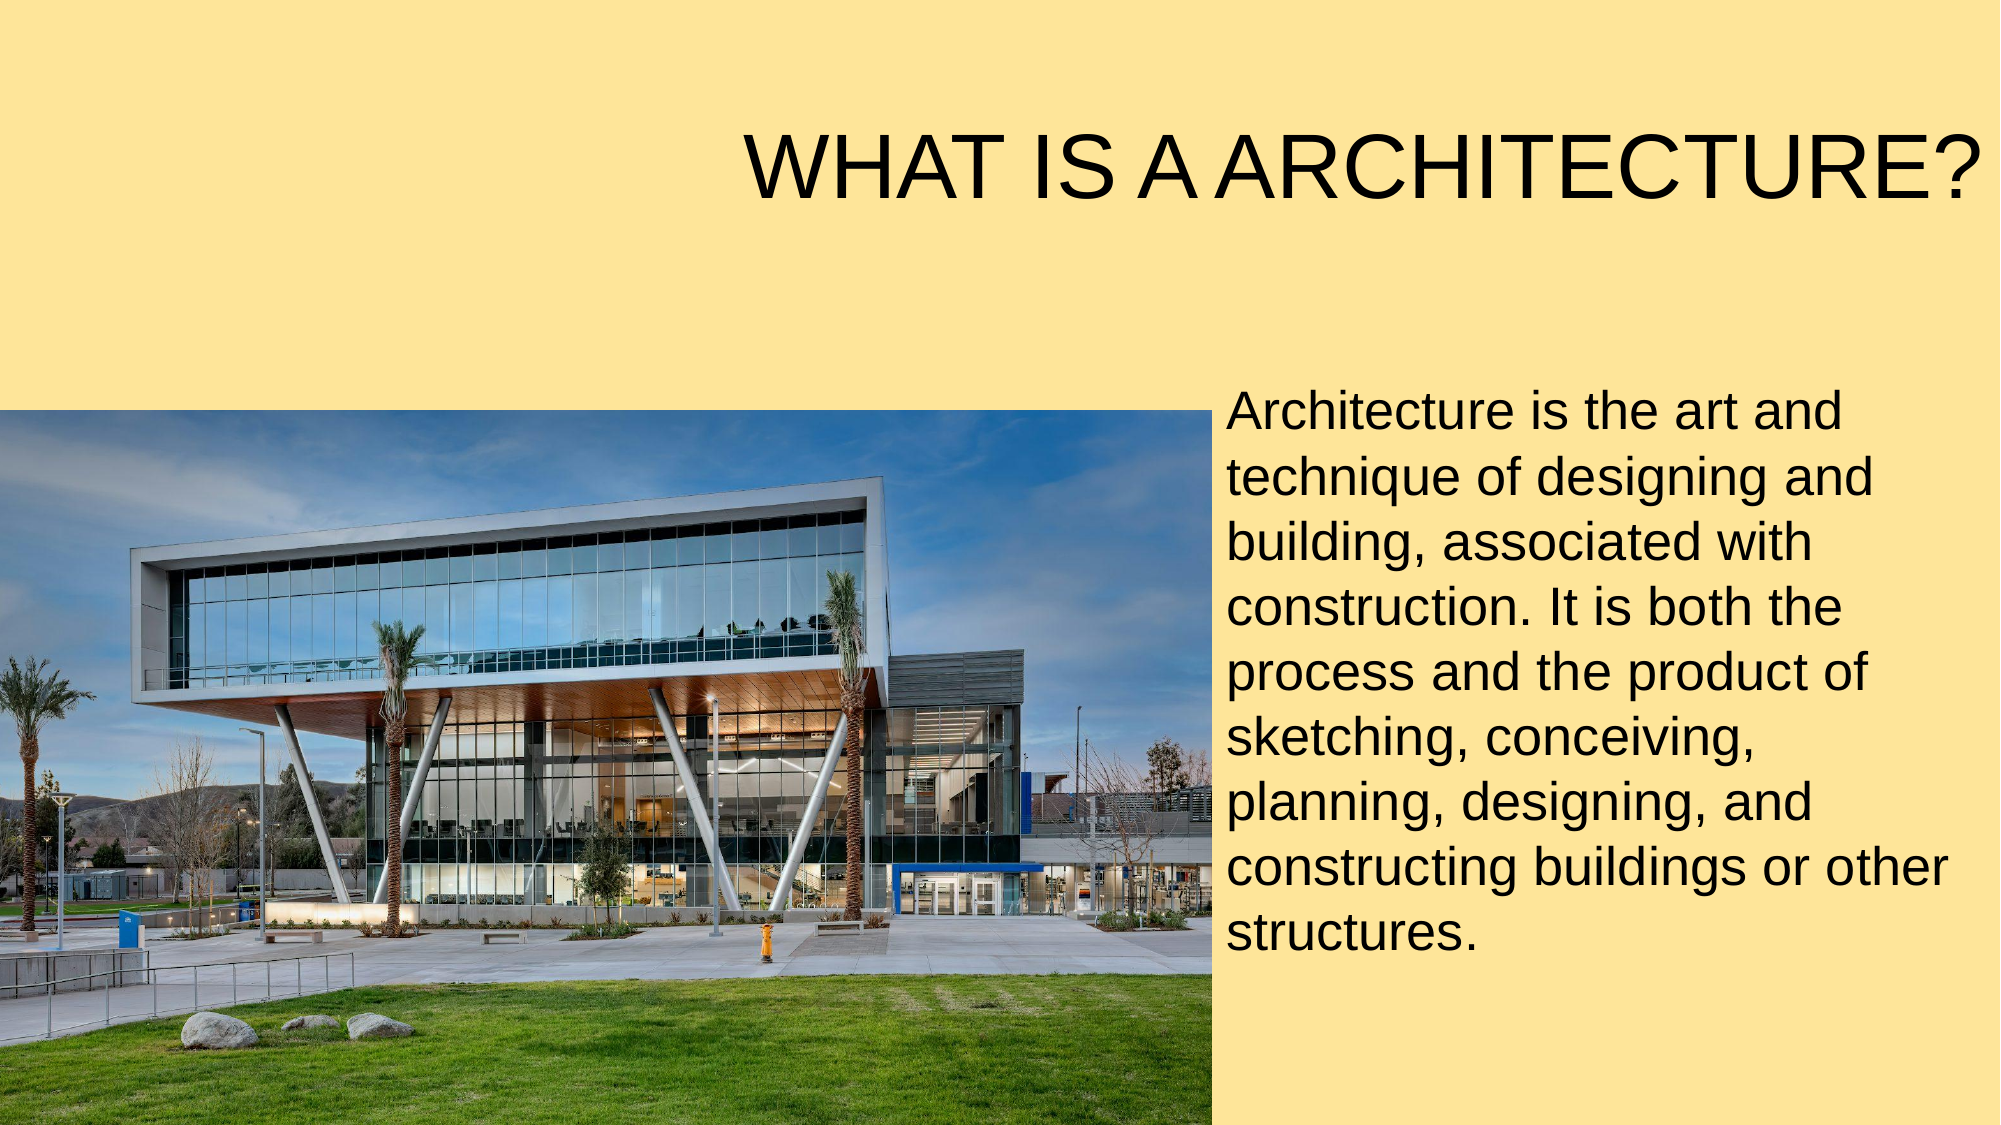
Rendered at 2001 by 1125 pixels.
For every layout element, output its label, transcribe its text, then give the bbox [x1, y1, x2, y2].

picture [0, 410, 1212, 1125]
title WHAT IS A ARCHITECTURE? [0, 59, 2000, 278]
text_box Architecture is the art and technique of designing and building, associated with construction. It is both the process and the product of sketching, conceiving, planning, designing, and constructing buildings or other structures. [1211, 368, 1981, 1125]
